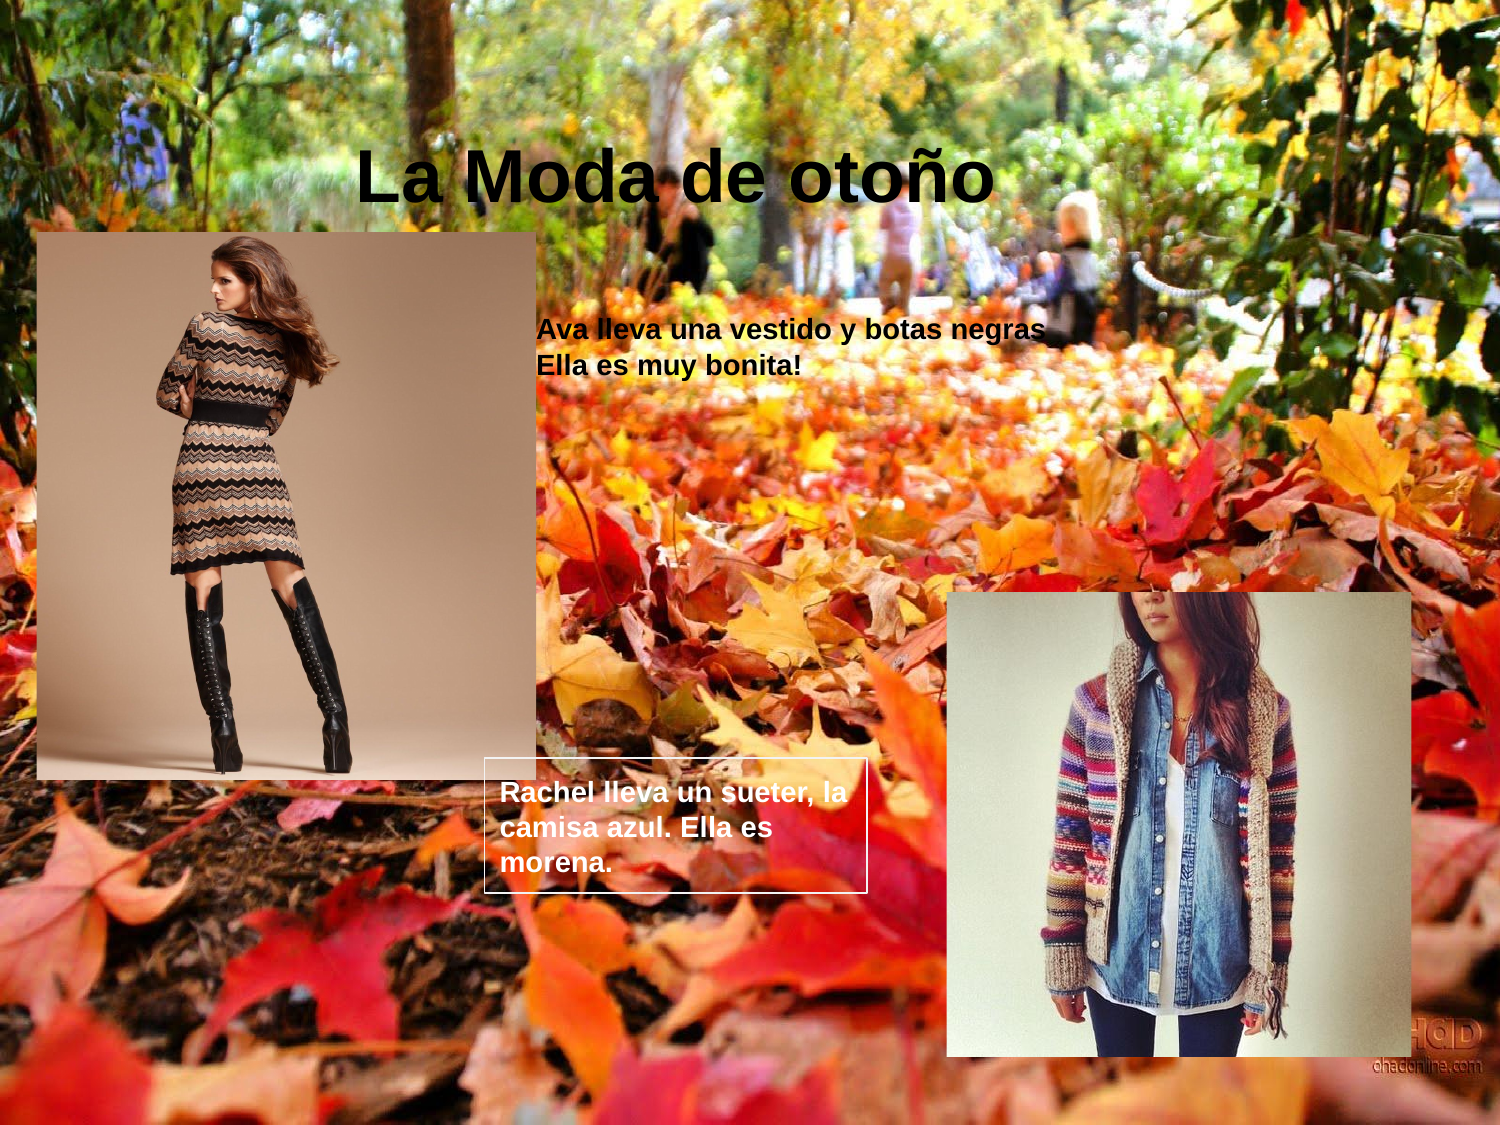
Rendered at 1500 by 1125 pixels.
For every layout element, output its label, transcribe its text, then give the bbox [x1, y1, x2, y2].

text_box Ava lleva una vestido y botas negras Ella es muy bonita! [521, 295, 1470, 396]
picture [0, 0, 1500, 1125]
text_box [946, 592, 1412, 1057]
title La Moda de otoño [75, 14, 1425, 233]
text_box Rachel lleva un sueter, la camisa azul. Ella es morena. [484, 758, 867, 894]
text_box [36, 232, 537, 780]
